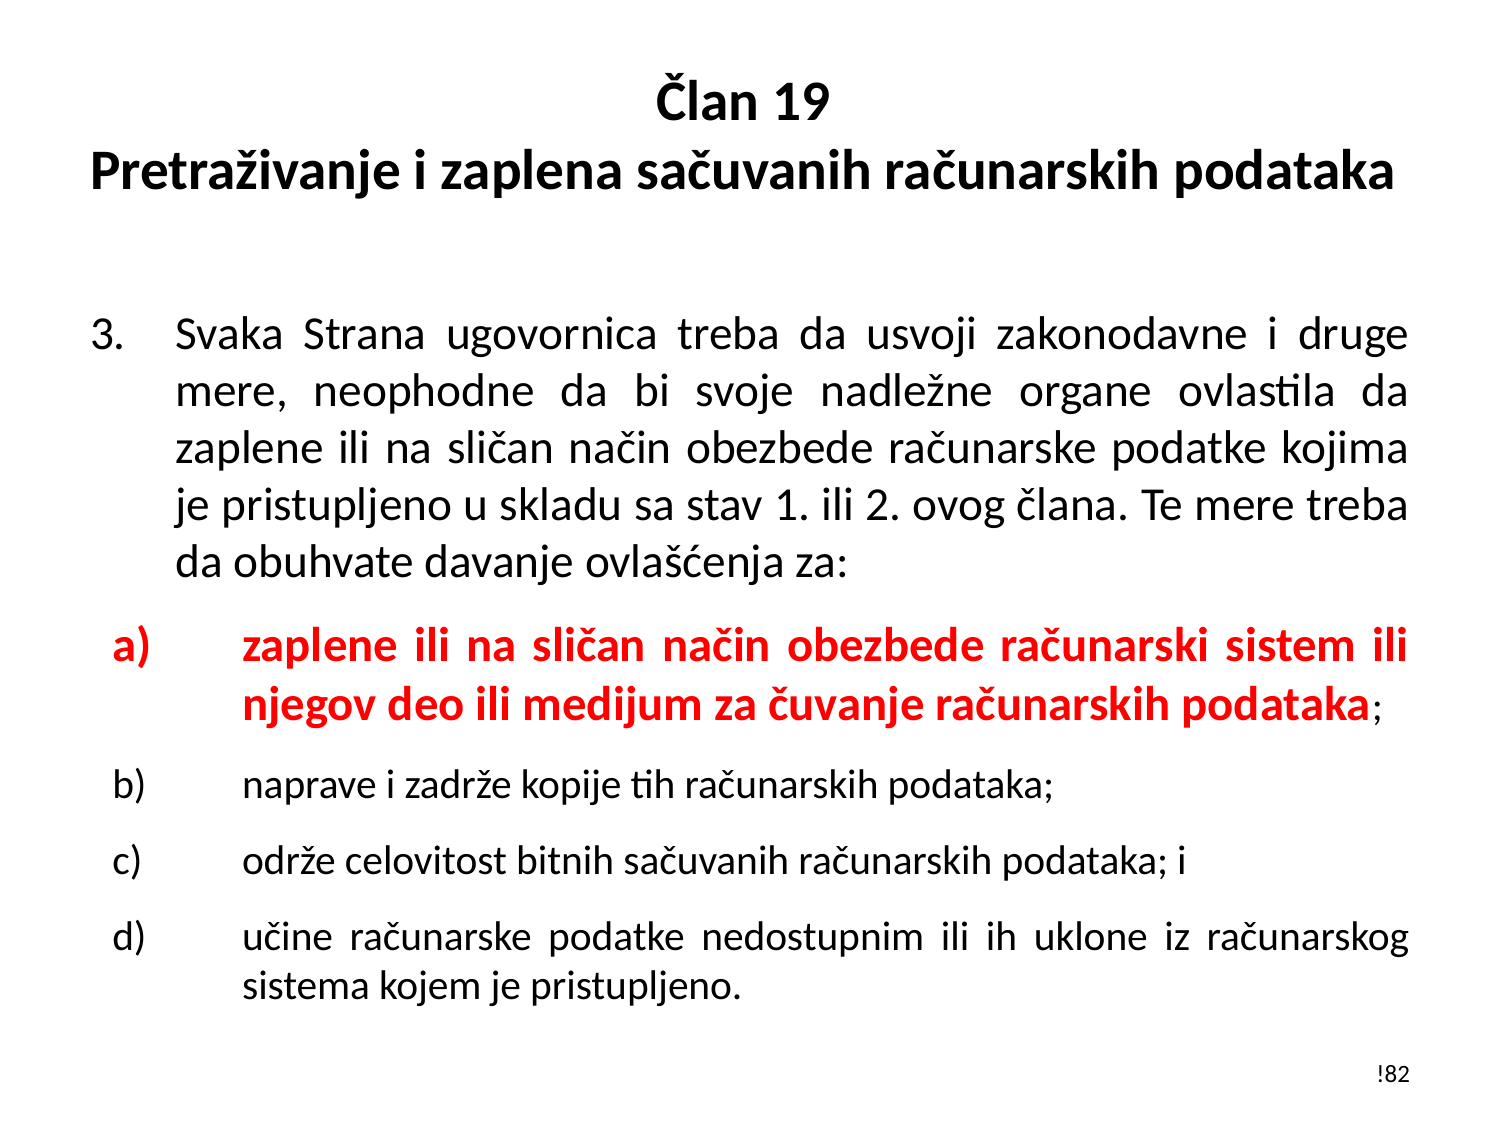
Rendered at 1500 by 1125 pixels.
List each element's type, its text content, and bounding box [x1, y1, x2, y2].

list Svaka Strana ugovornica treba da usvoji zakonodavne i druge mere, neophodne da bi svoje nadležne organe ovlastila da zaplene ili na sličan način obezbede računarske podatke kojima je pristupljeno u skladu sa stav 1. ili 2. ovog člana. Te mere treba da obuhvate davanje ovlašćenja za: zaplene ili na sličan način obezbede računarski sistem ili njegov deo ili medijum za čuvanje računarskih podataka; naprave i zadrže kopije tih računarskih podataka; održe celovitost bitnih sačuvanih računarskih podataka; i učine računarske podatke nedostupnim ili ih uklone iz računarskog sistema kojem je pristupljeno. [74, 294, 1426, 1073]
title Član 19 Pretraživanje i zaplena sačuvanih računarskih podataka [74, 44, 1426, 220]
slide_number !82 [1074, 1042, 1425, 1103]
